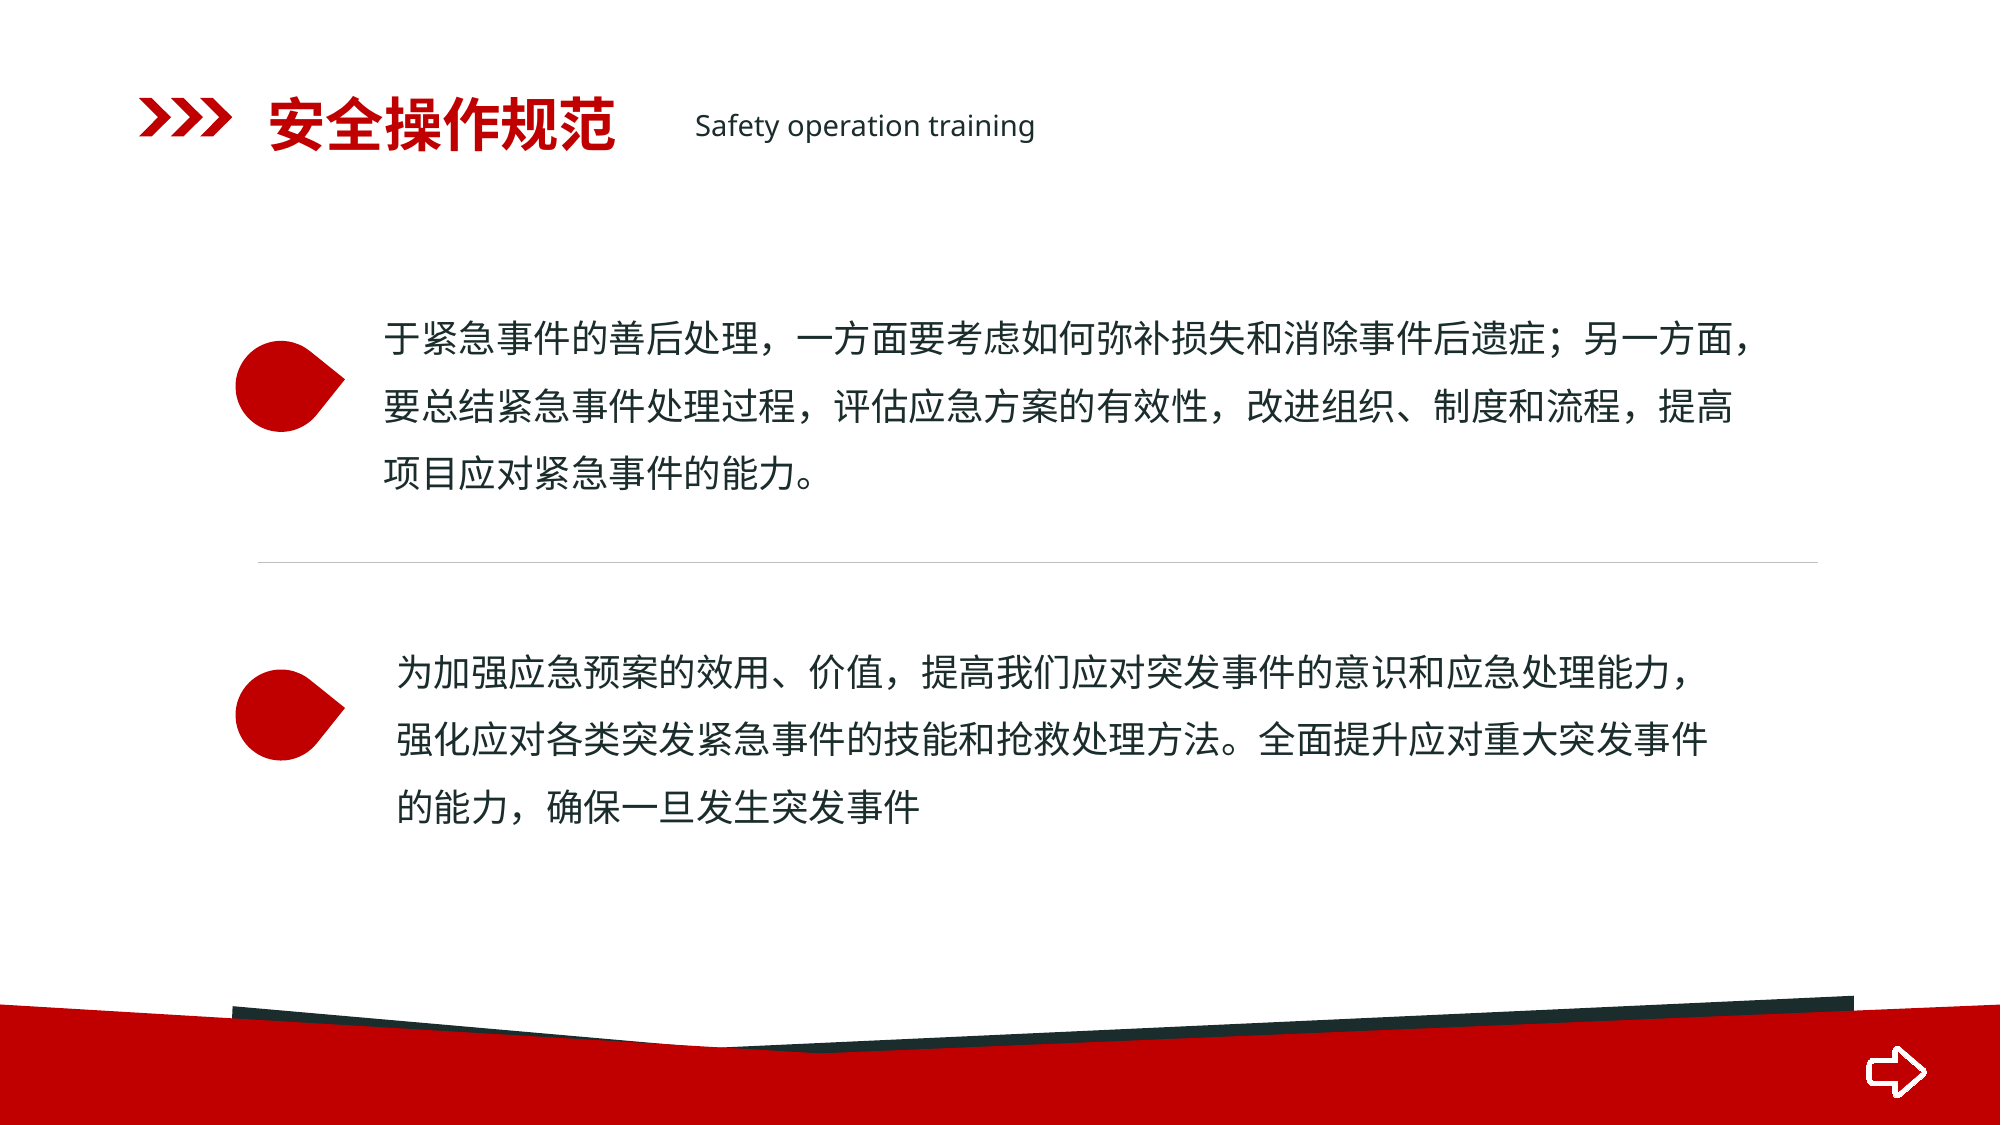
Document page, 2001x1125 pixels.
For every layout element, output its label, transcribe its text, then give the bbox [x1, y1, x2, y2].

text_box [234, 339, 347, 433]
text_box 为加强应急预案的效用、价值，提高我们应对突发事件的意识和应急处理能力，强化应对各类突发紧急事件的技能和抢救处理方法。全面提升应对重大突发事件的能力，确保一旦发生突发事件 [381, 618, 1761, 836]
text_box 安全操作规范 [252, 80, 679, 166]
text_box 于紧急事件的善后处理，一方面要考虑如何弥补损失和消除事件后遗症；另一方面，要总结紧急事件处理过程，评估应急方案的有效性，改进组织、制度和流程，提高项目应对紧急事件的能力。 [368, 285, 1761, 503]
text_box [138, 97, 233, 137]
text_box Safety operation training [680, 99, 1115, 150]
text_box [234, 668, 347, 762]
